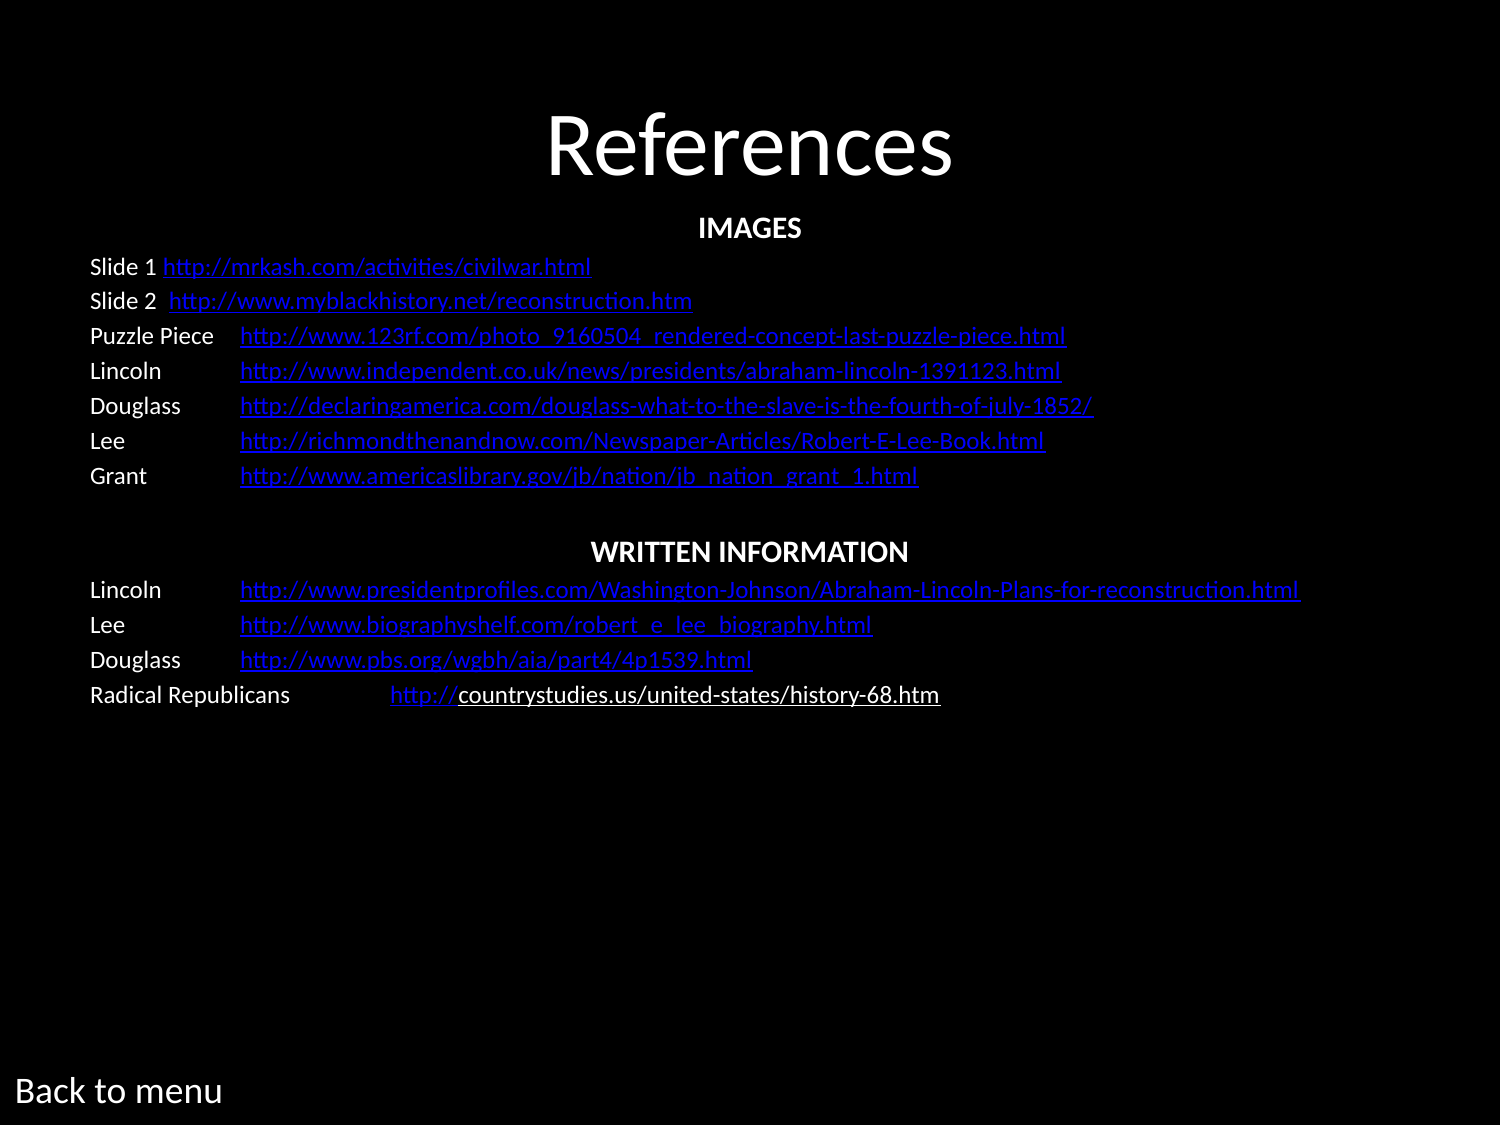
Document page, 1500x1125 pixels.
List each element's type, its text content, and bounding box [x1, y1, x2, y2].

text_box Back to menu [0, 1058, 263, 1118]
title References [75, 45, 1425, 200]
list IMAGES Slide 1 http://mrkash.com/activities/civilwar.html Slide 2 http://www.myblackhistory.net/reconstruction.htm Puzzle Piece http://www.123rf.com/photo_9160504_rendered-concept-last-puzzle-piece.html Lincoln http://www.independent.co.uk/news/presidents/abraham-lincoln-1391123.html Douglass http://declaringamerica.com/douglass-what-to-the-slave-is-the-fourth-of-july-1852/ Lee http://richmondthenandnow.com/Newspaper-Articles/Robert-E-Lee-Book.html Grant http://www.americaslibrary.gov/jb/nation/jb_nation_grant_1.html WRITTEN INFORMATION Lincoln http://www.presidentprofiles.com/Washington-Johnson/Abraham-Lincoln-Plans-for-reconstruction.html Lee http://www.biographyshelf.com/robert_e_lee_biography.html Douglass http://www.pbs.org/wgbh/aia/part4/4p1539.html Radical Republicans http://countrystudies.us/united-states/history-68.htm [75, 200, 1425, 1059]
